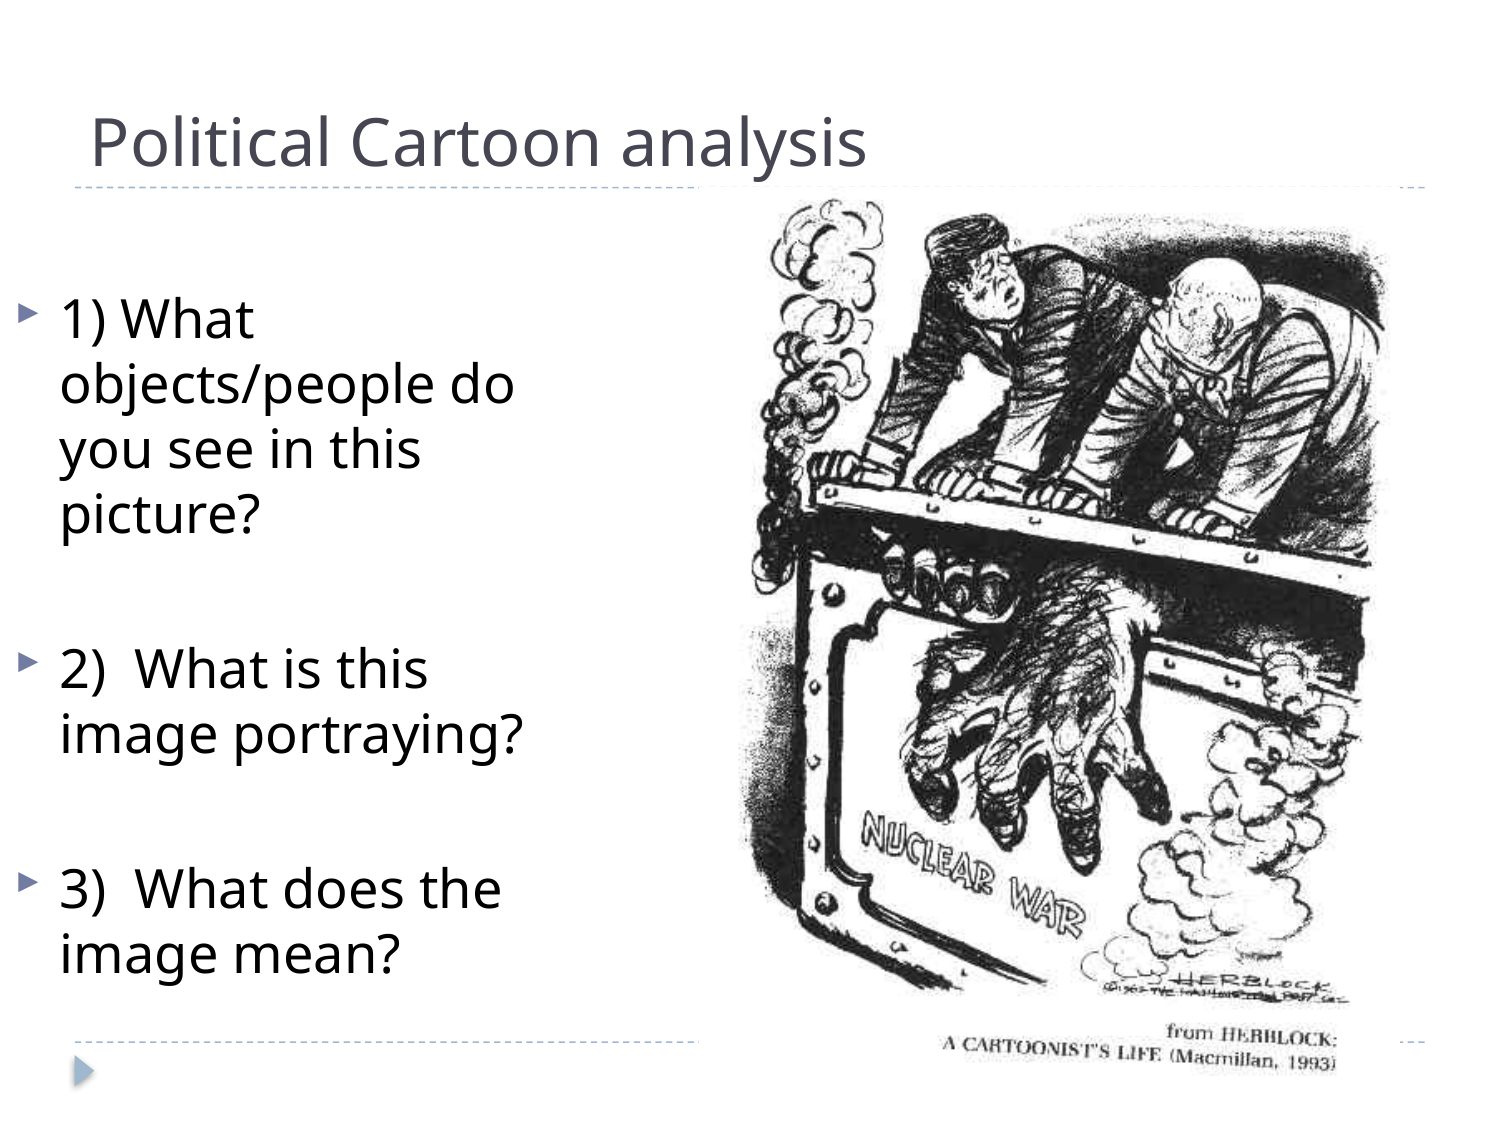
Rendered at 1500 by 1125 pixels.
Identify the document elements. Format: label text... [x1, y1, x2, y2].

title Political Cartoon analysis [75, 37, 1425, 188]
picture [699, 187, 1401, 1086]
list 1) What objects/people do you see in this picture? 2) What is this image portraying? 3) What does the image mean? [0, 200, 563, 1010]
